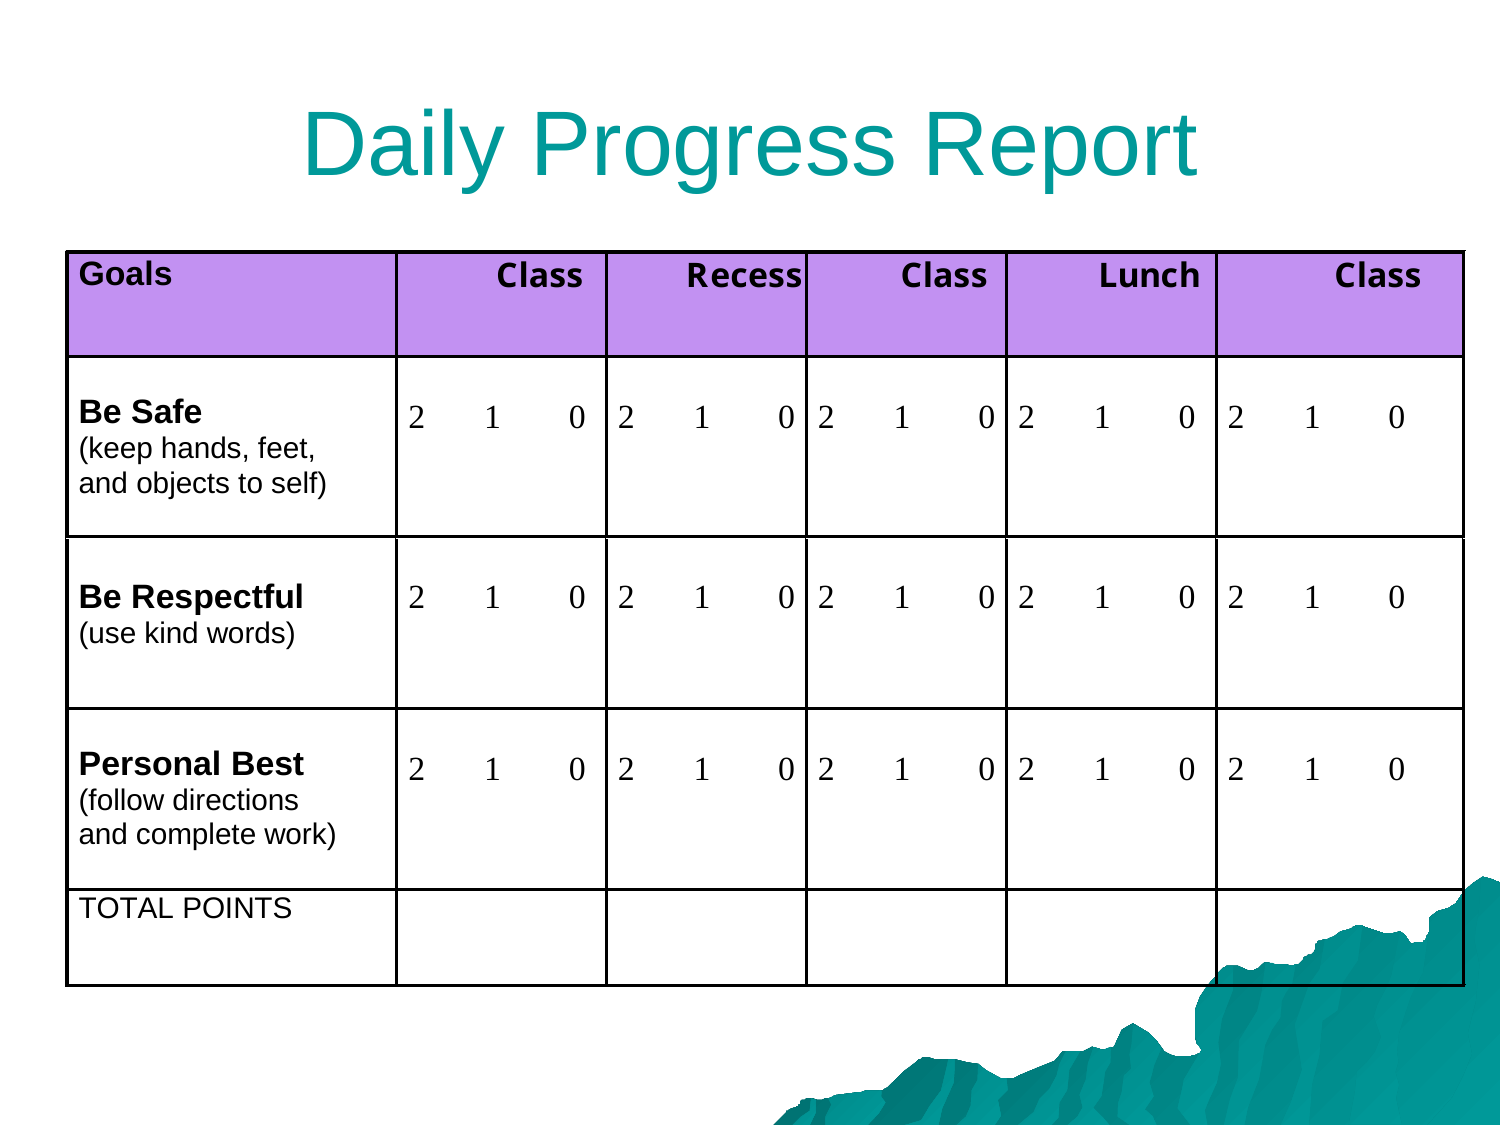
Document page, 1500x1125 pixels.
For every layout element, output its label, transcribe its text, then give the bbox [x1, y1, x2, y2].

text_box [49, 250, 1500, 1125]
title Daily Progress Report [74, 45, 1426, 233]
